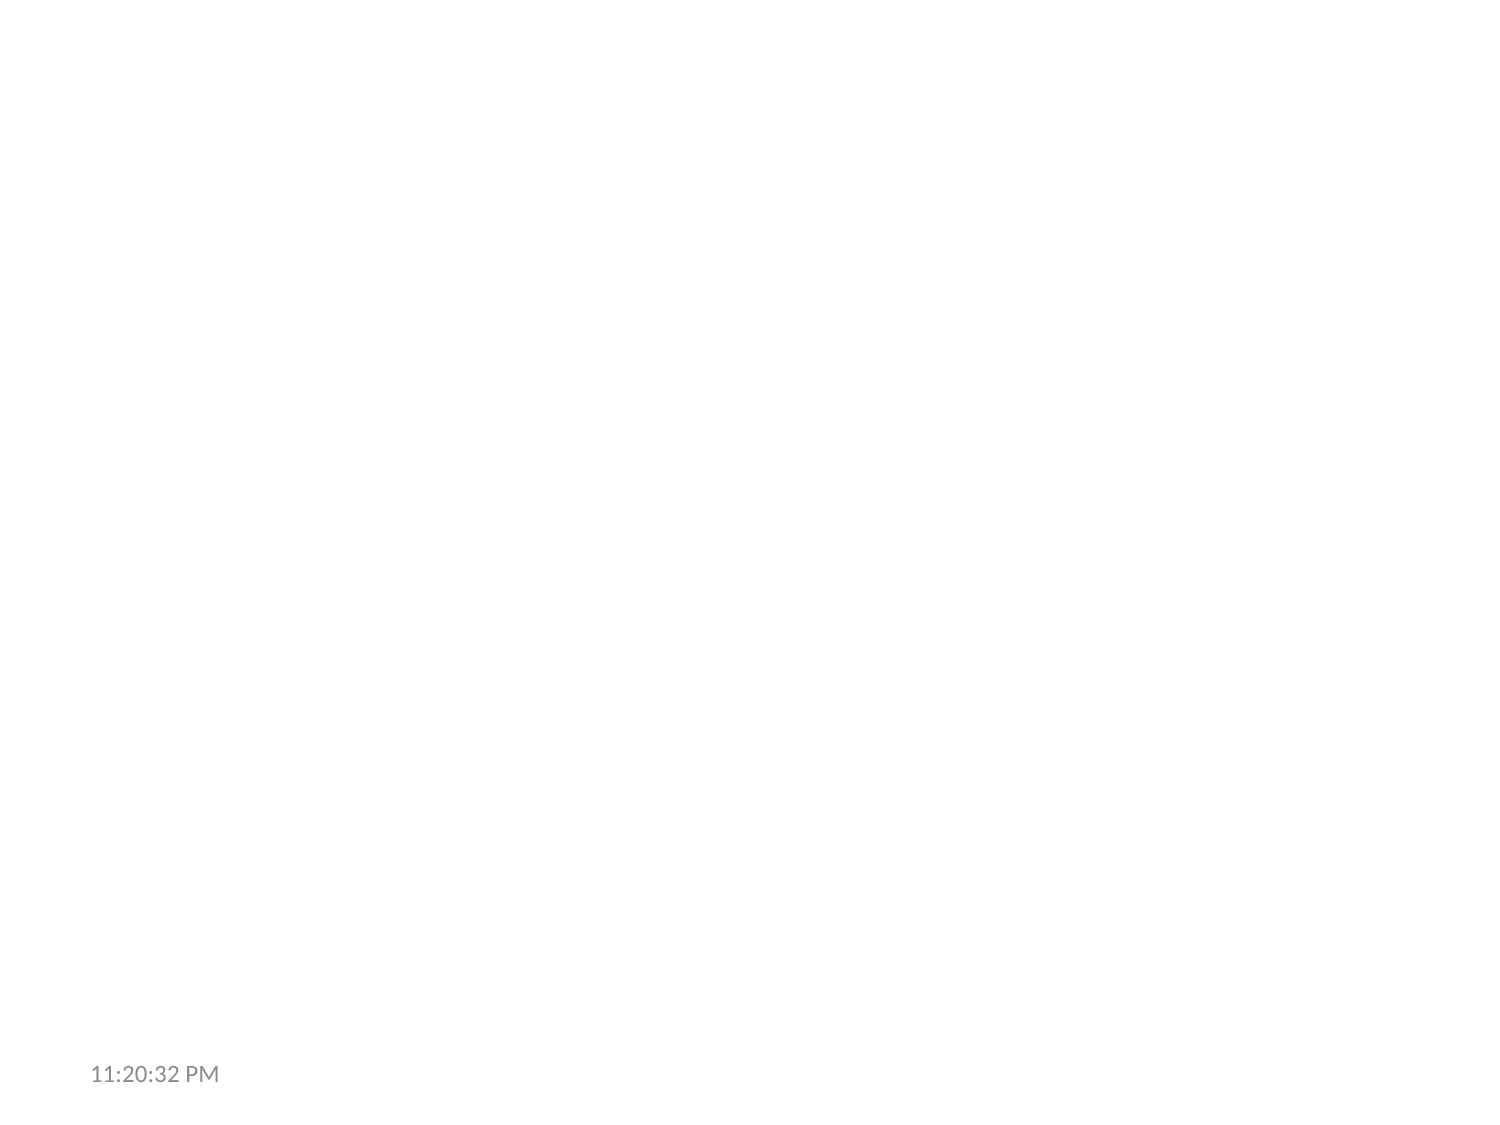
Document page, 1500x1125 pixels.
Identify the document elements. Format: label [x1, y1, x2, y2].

slide_number [75, 1042, 425, 1103]
